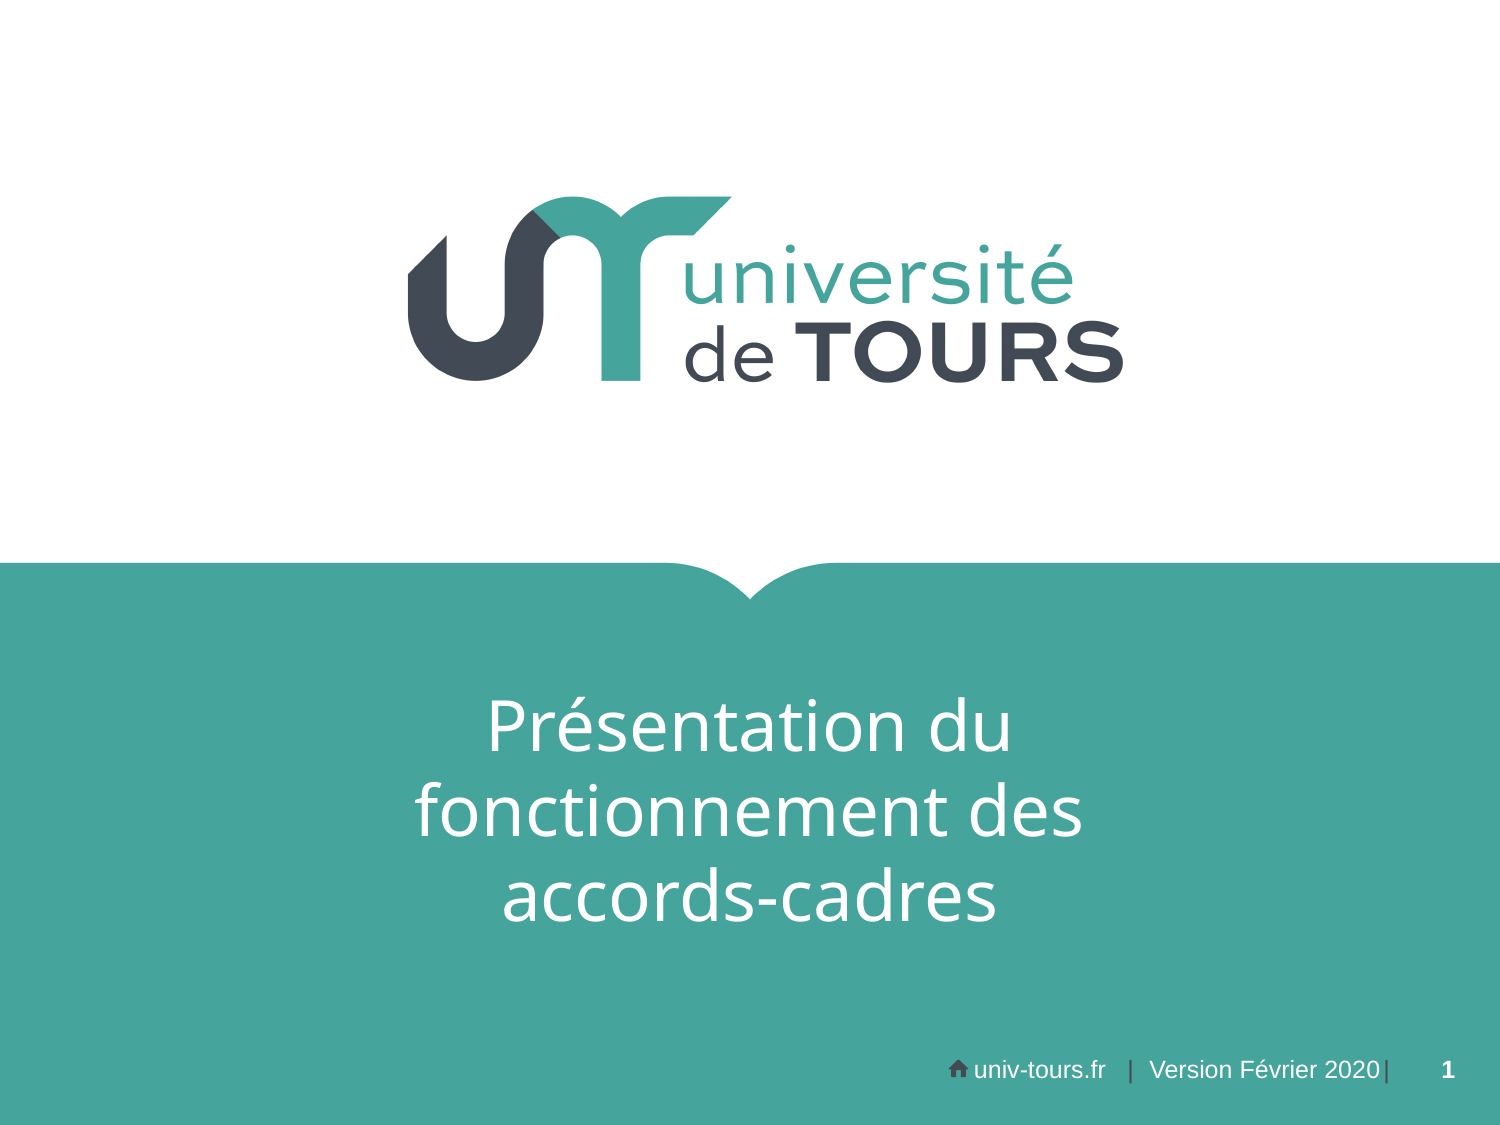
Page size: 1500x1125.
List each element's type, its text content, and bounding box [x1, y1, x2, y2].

text_box Présentation du fonctionnement des accords-cadres [289, 559, 1211, 1057]
picture [0, 0, 1500, 1125]
